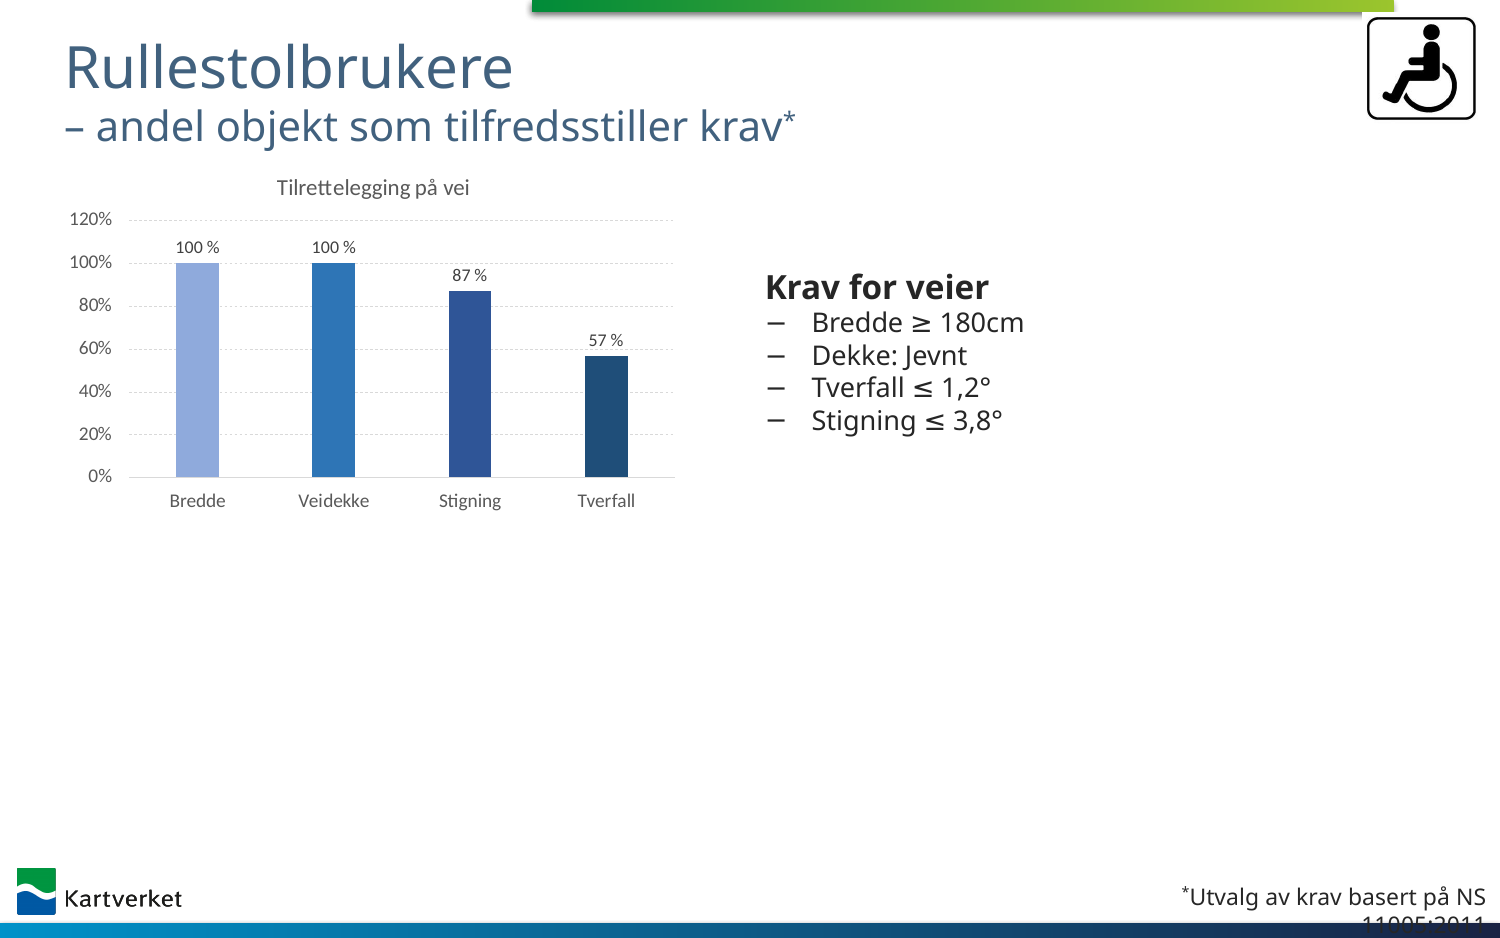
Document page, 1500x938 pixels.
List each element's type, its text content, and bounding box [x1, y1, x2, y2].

text_box Rullestolbrukere – andel objekt som tilfredsstiller krav* [49, 25, 1431, 158]
text_box Krav for veier Bredde ≥ 180cm Dekke: Jevnt Tverfall ≤ 1,2° Stigning ≤ 3,8° [750, 258, 1234, 444]
text_box *Utvalg av krav basert på NS 11005:2011 [1068, 873, 1500, 938]
picture [1362, 12, 1481, 126]
picture [62, 166, 685, 519]
